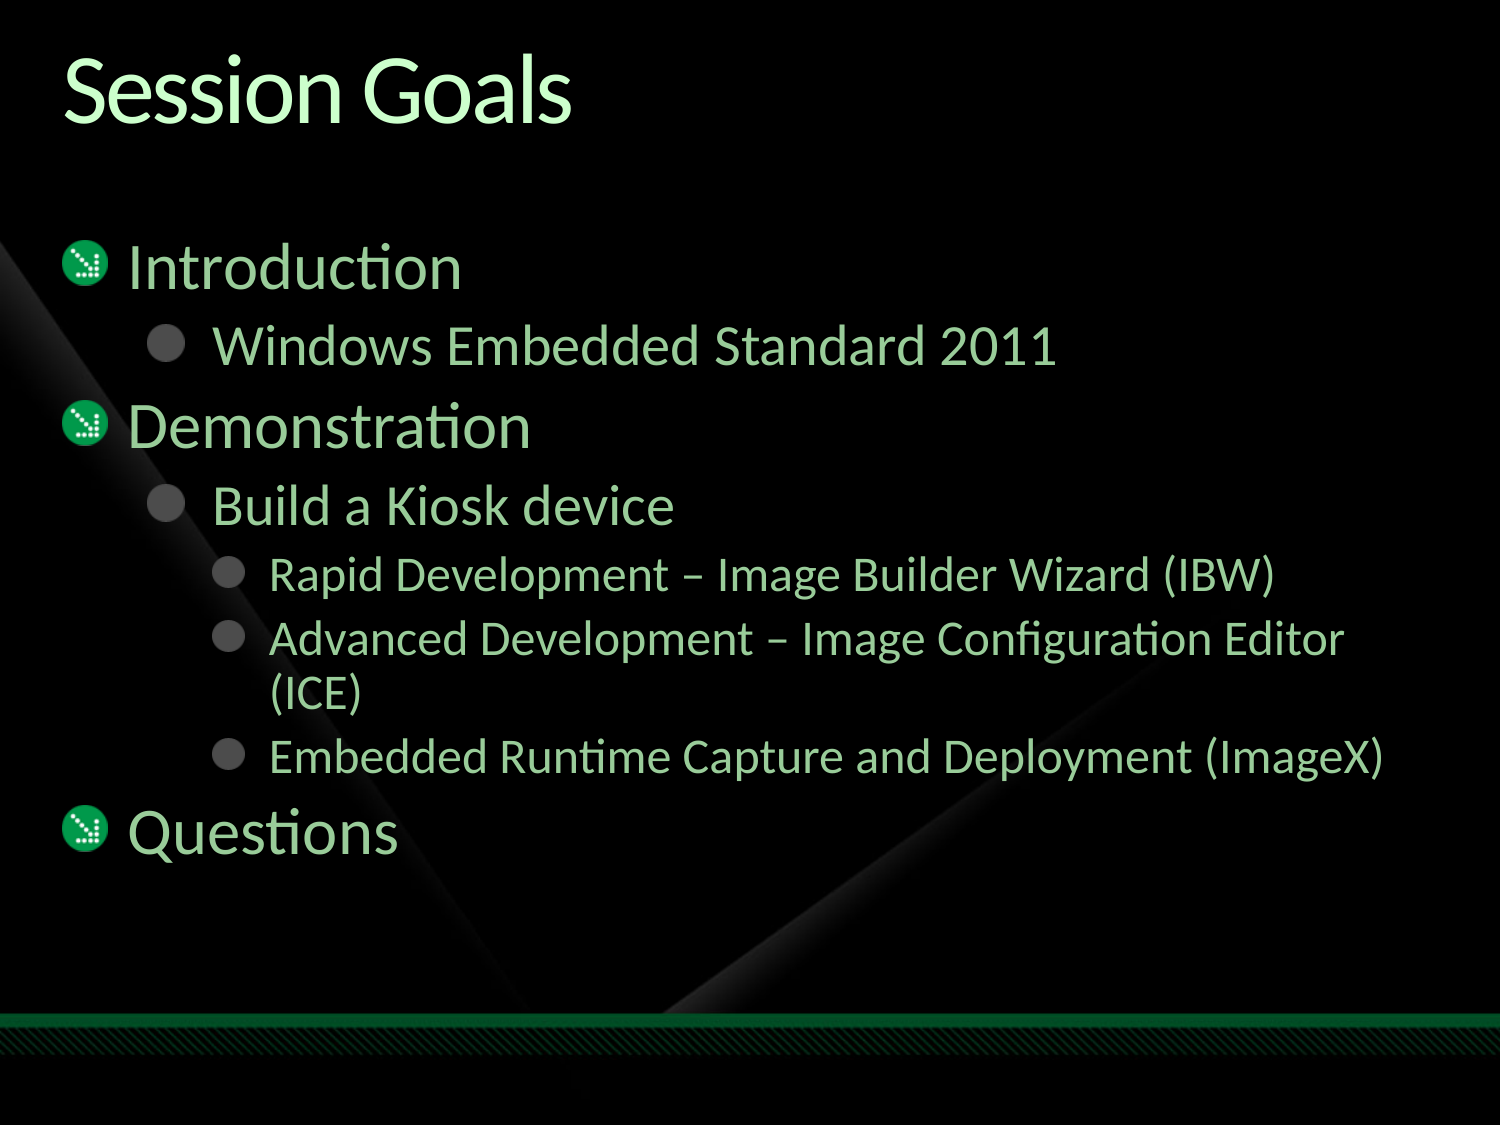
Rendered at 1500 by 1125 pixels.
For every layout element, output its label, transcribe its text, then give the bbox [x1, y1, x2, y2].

list Introduction Windows Embedded Standard 2011 Demonstration Build a Kiosk device Rapid Development – Image Builder Wizard (IBW) Advanced Development – Image Configuration Editor (ICE) Embedded Runtime Capture and Deployment (ImageX) Questions [62, 231, 1438, 595]
title Session Goals [62, 37, 1438, 147]
picture [0, 0, 1500, 1125]
